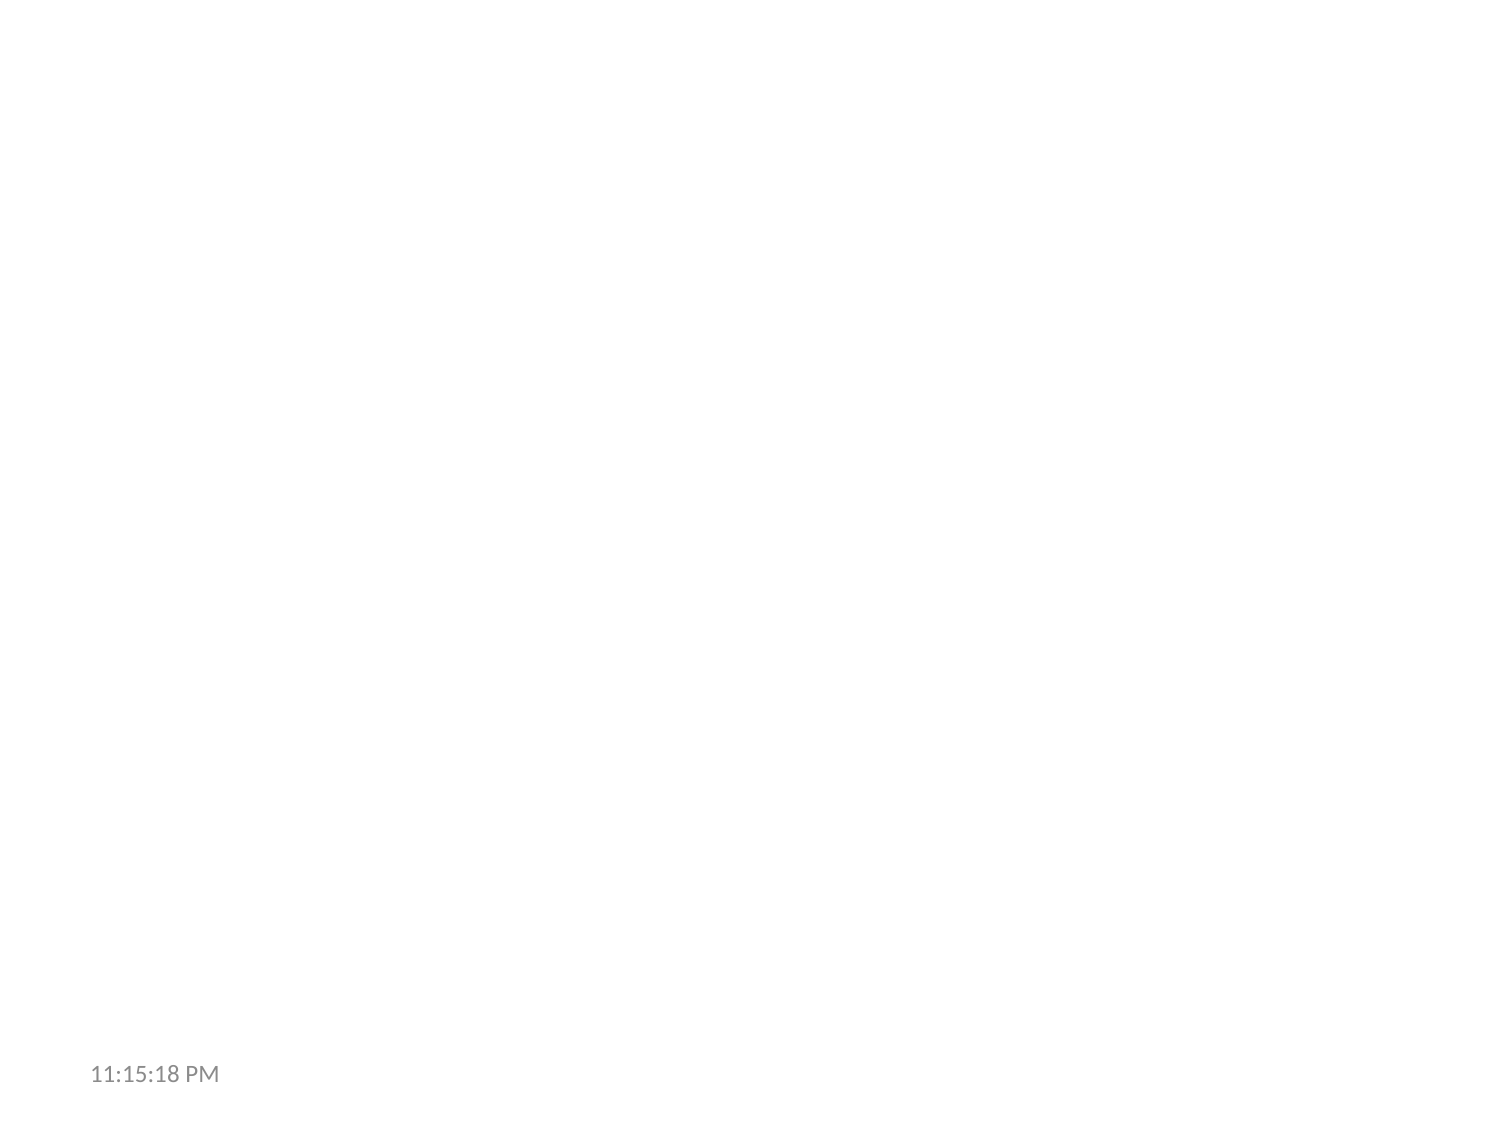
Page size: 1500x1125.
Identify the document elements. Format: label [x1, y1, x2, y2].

slide_number [75, 1042, 425, 1103]
